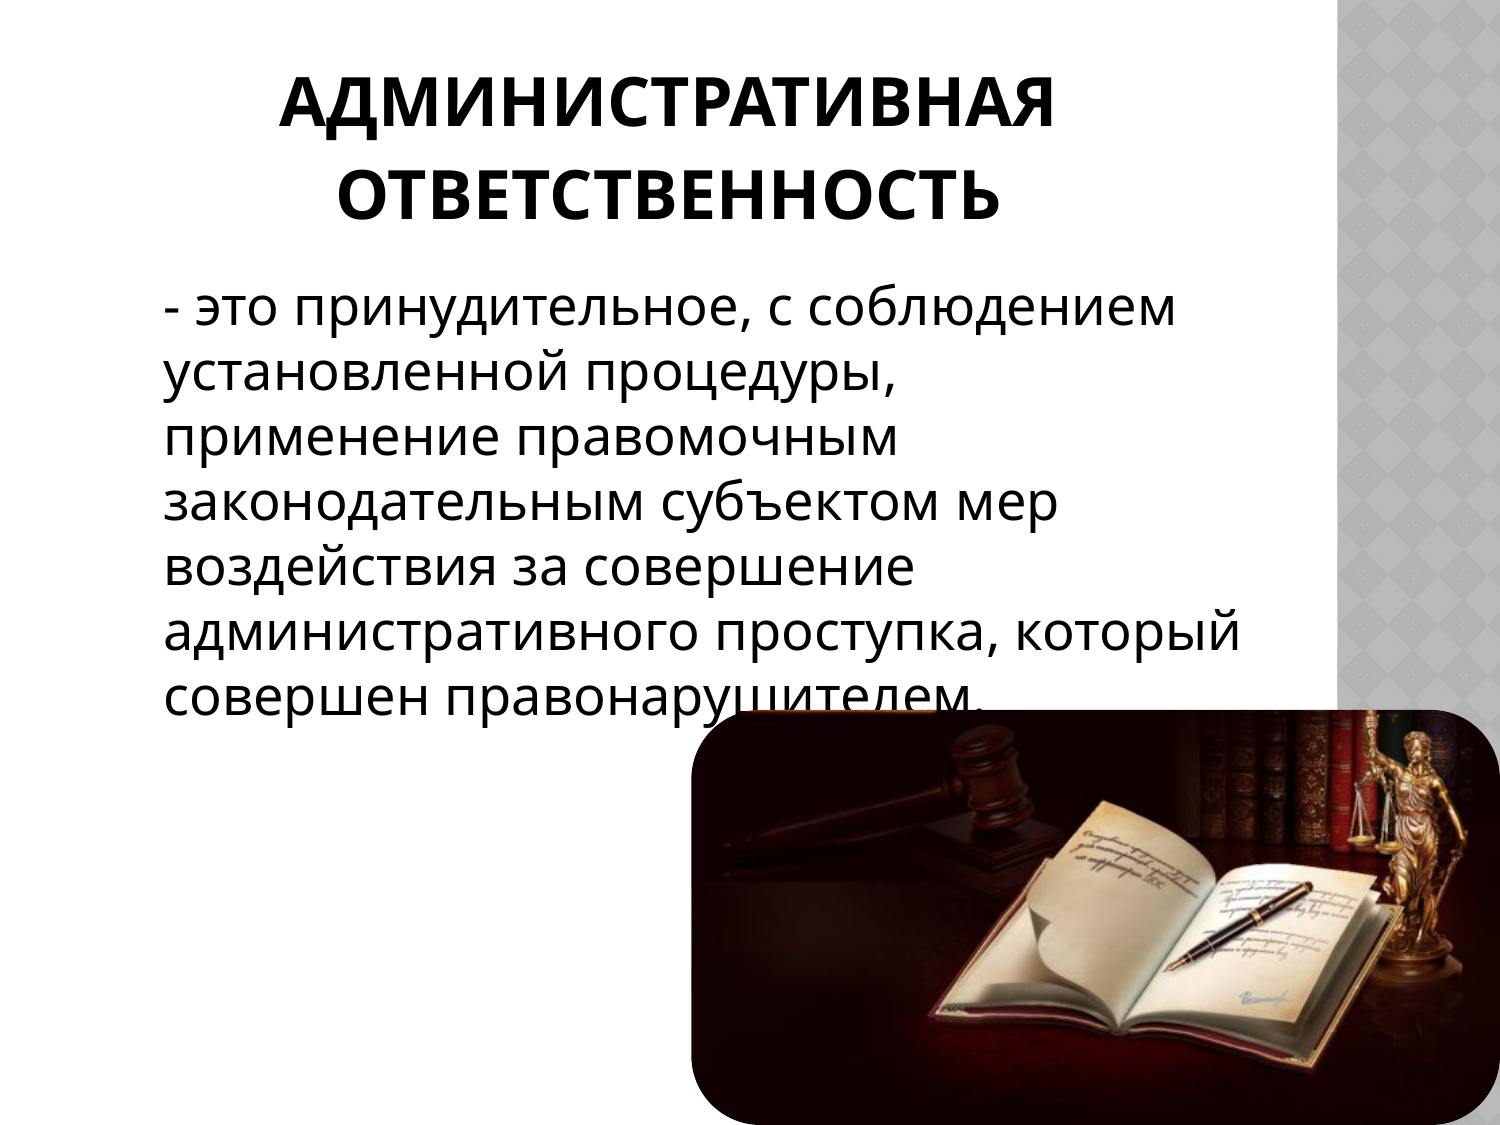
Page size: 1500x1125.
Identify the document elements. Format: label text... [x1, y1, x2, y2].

picture [690, 709, 1500, 1125]
title административная ответственность [75, 52, 1263, 240]
list - это принудительное, с соблюдением установленной процедуры, применение правомочным законодательным субъектом мер воздействия за совершение административного проступка, который совершен правонарушителем. [75, 264, 1263, 740]
